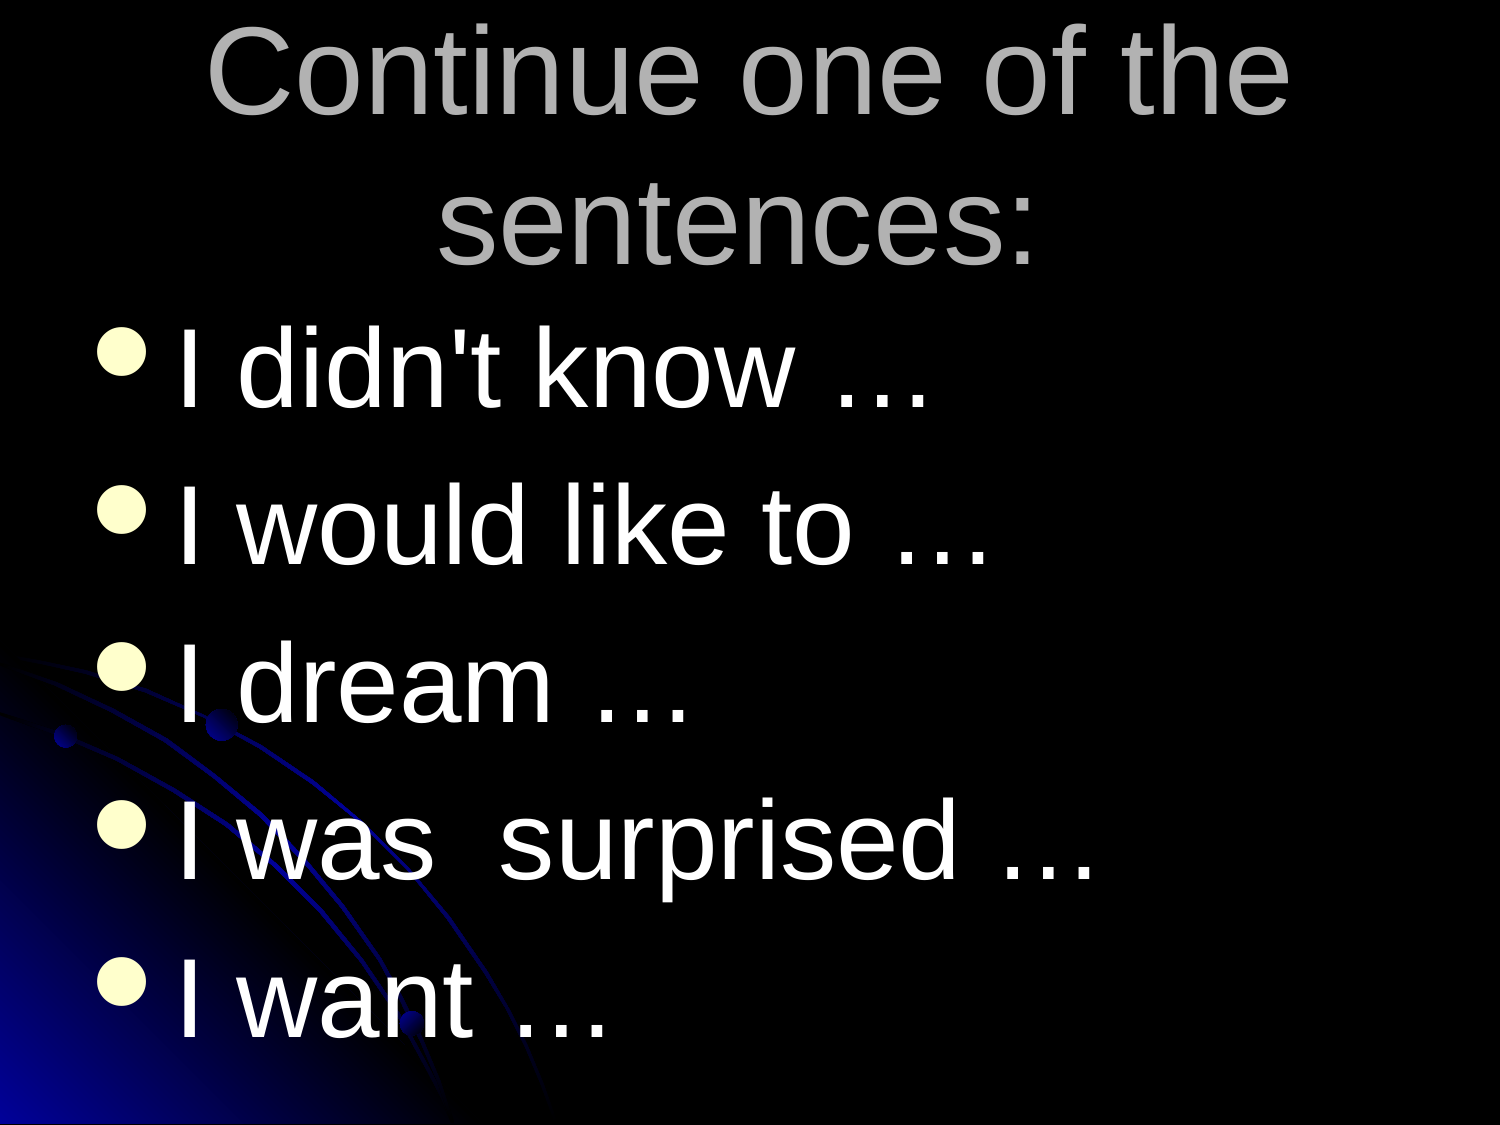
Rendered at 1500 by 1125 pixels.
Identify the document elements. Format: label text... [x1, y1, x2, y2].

title Continue one of the sentences: [0, 45, 1500, 233]
list I didn't know … I would like to … I dream … I was surprised … I want … [75, 287, 1425, 1006]
